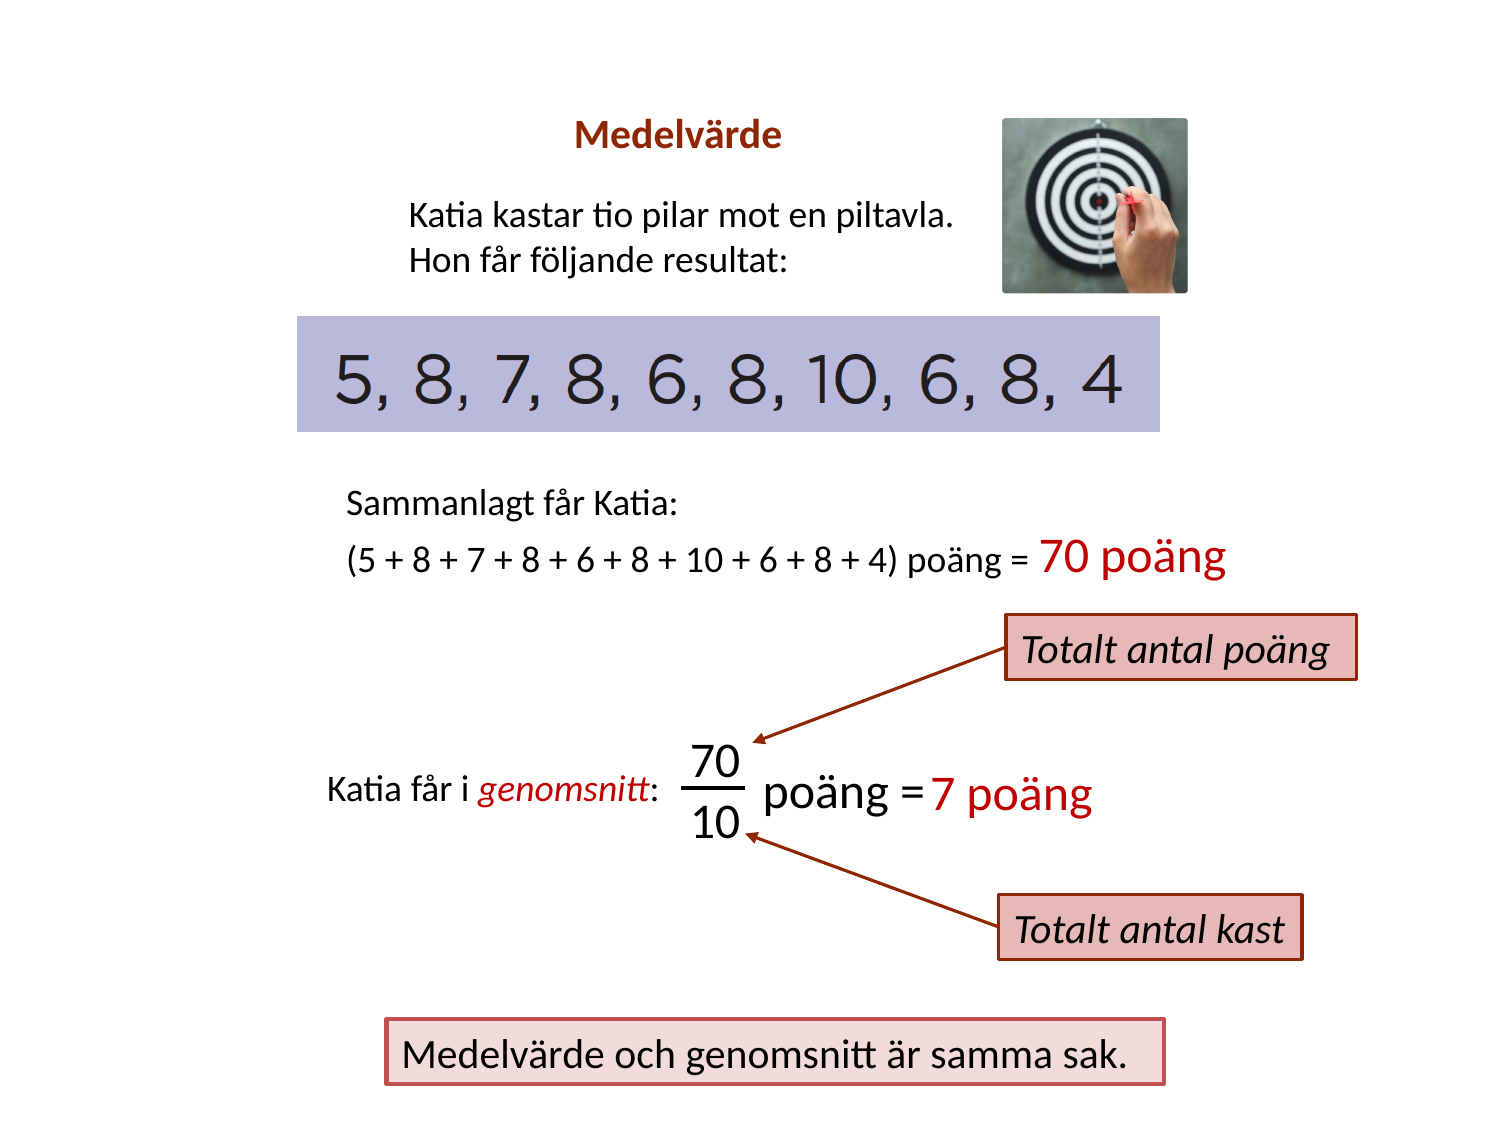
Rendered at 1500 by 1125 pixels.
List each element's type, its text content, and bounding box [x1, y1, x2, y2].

picture [998, 116, 1191, 296]
text_box Medelvärde och genomsnitt är samma sak. [384, 1017, 1166, 1086]
text_box Katia får i genomsnitt: [312, 756, 669, 816]
picture [294, 315, 1164, 435]
text_box Sammanlagt får Katia: (5 + 8 + 7 + 8 + 6 + 8 + 10 + 6 + 8 + 4) poäng = 70 poäng [331, 470, 1303, 591]
text_box Katia kastar tio pilar mot en piltavla. Hon får följande resultat: [394, 183, 984, 288]
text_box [674, 719, 948, 858]
text_box 7 poäng [951, 753, 1208, 829]
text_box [752, 614, 1358, 743]
text_box Medelvärde [558, 99, 798, 165]
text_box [744, 833, 1303, 961]
